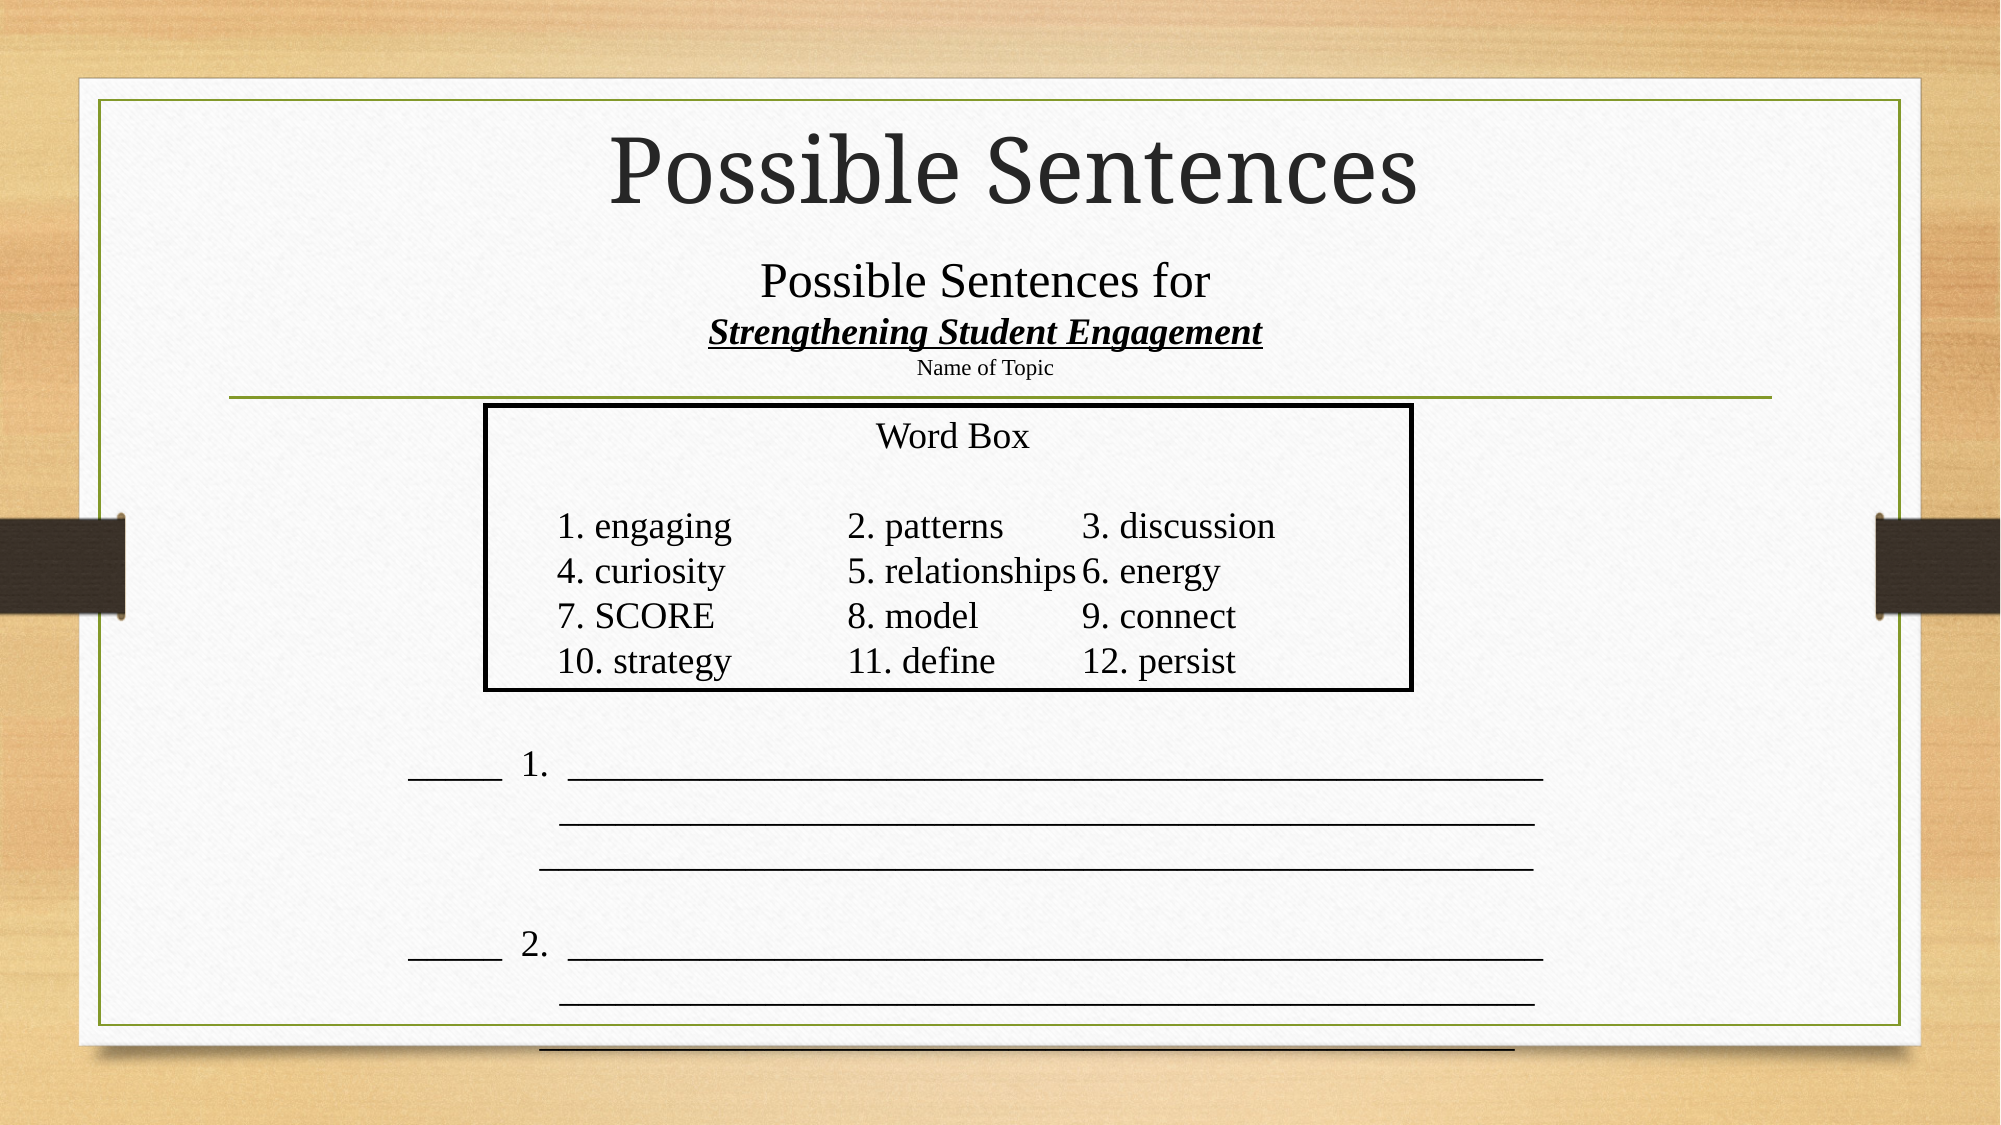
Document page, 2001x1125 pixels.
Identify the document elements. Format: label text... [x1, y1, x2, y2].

picture [0, 0, 2001, 1125]
text_box Possible Sentences for Strengthening Student Engagement Name of Topic [485, 239, 1486, 387]
text_box [485, 405, 1412, 691]
text_box [1542, 414, 2000, 489]
title Possible Sentences [226, 96, 1802, 239]
text_box _____ 1. ____________________________________________________ ____________________________________________________ _____________________________________________________ _____ 2. ____________________________________________________ ____________________________________________________ ____________________________________________________ [393, 731, 1578, 1061]
text_box Word Box 1. engaging 2. patterns 3. discussion 4. curiosity 5. relationships 6. energy 7. SCORE 8. model 9. connect 10. strategy 11. define 12. persist [542, 403, 1542, 689]
